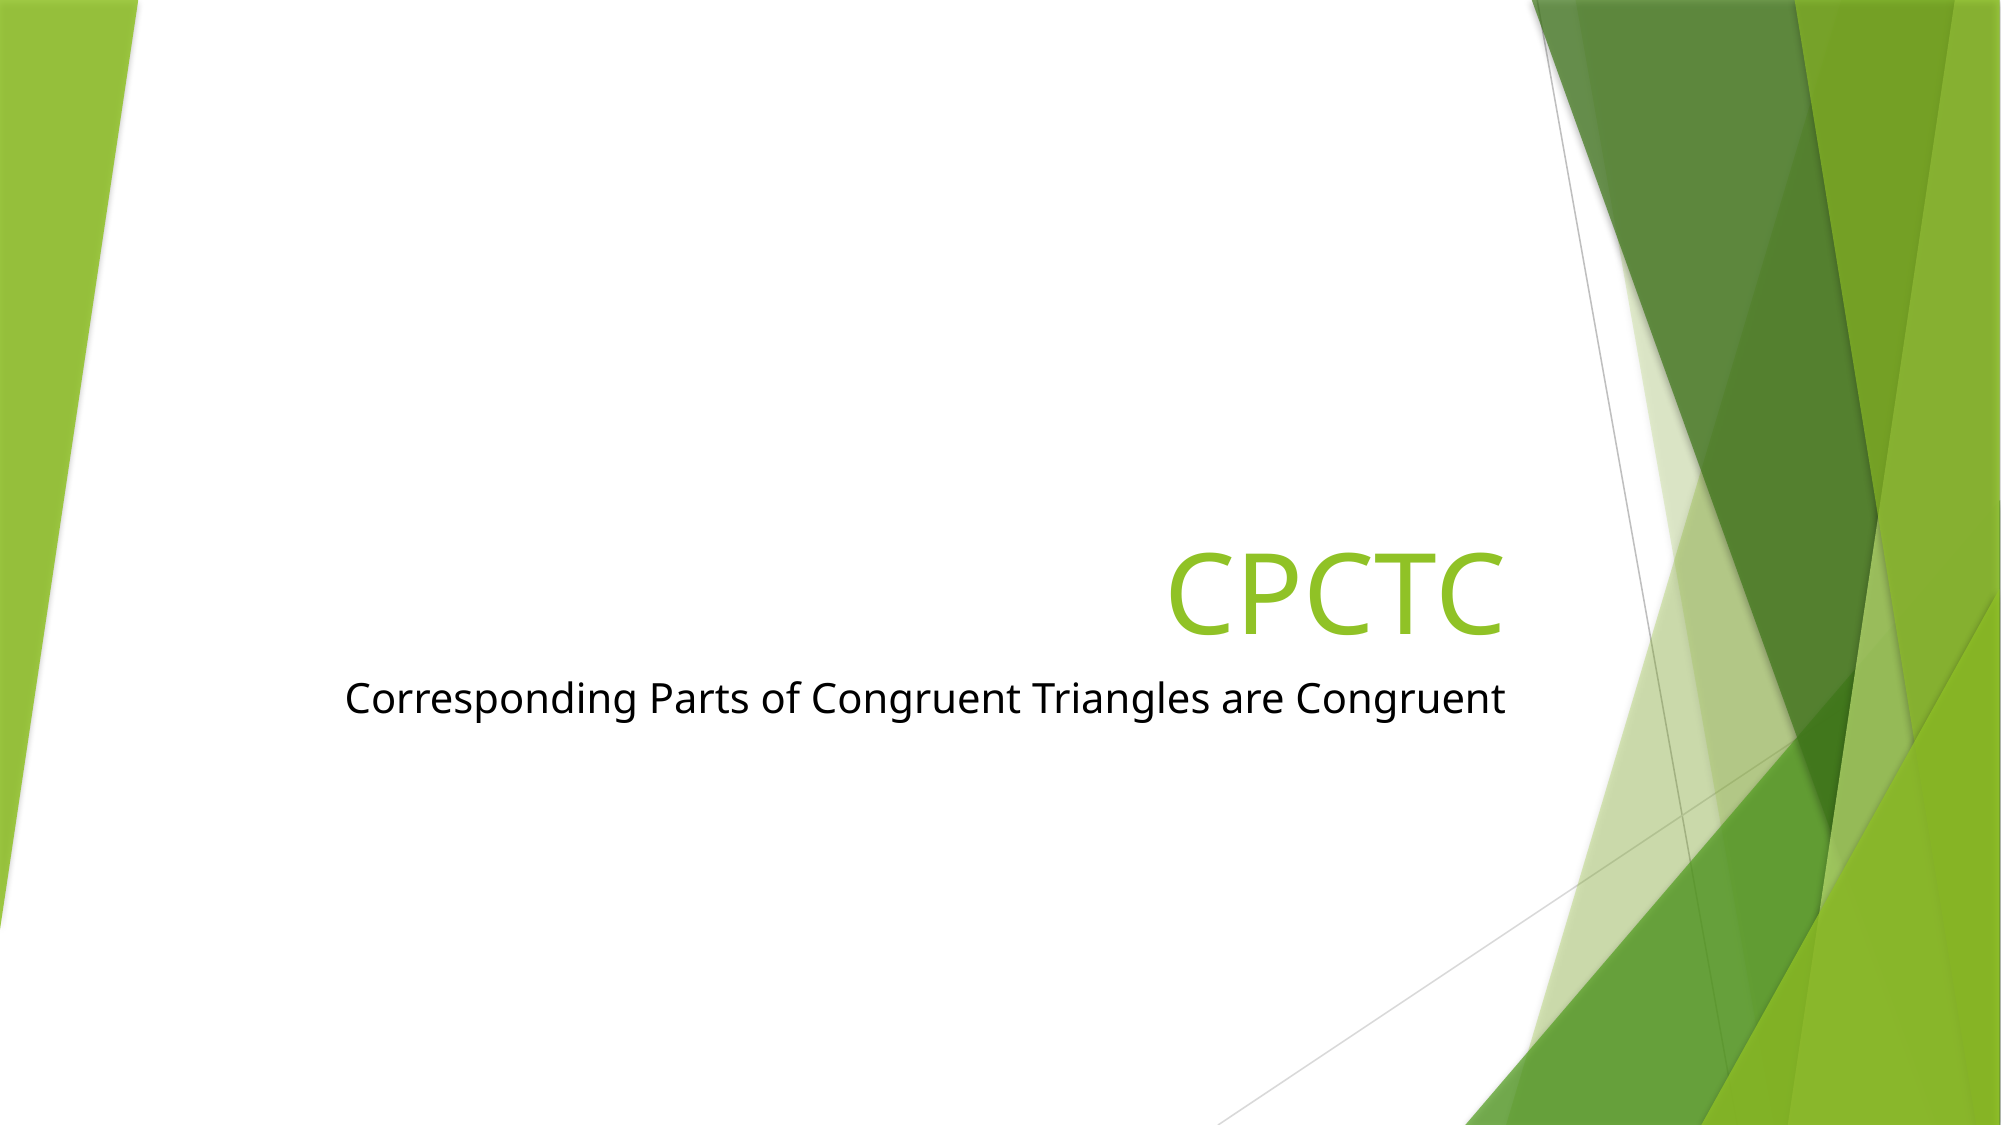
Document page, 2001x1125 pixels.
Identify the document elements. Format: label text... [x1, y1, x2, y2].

title CPCTC [247, 394, 1522, 664]
subtitle Corresponding Parts of Congruent Triangles are Congruent [247, 664, 1522, 845]
